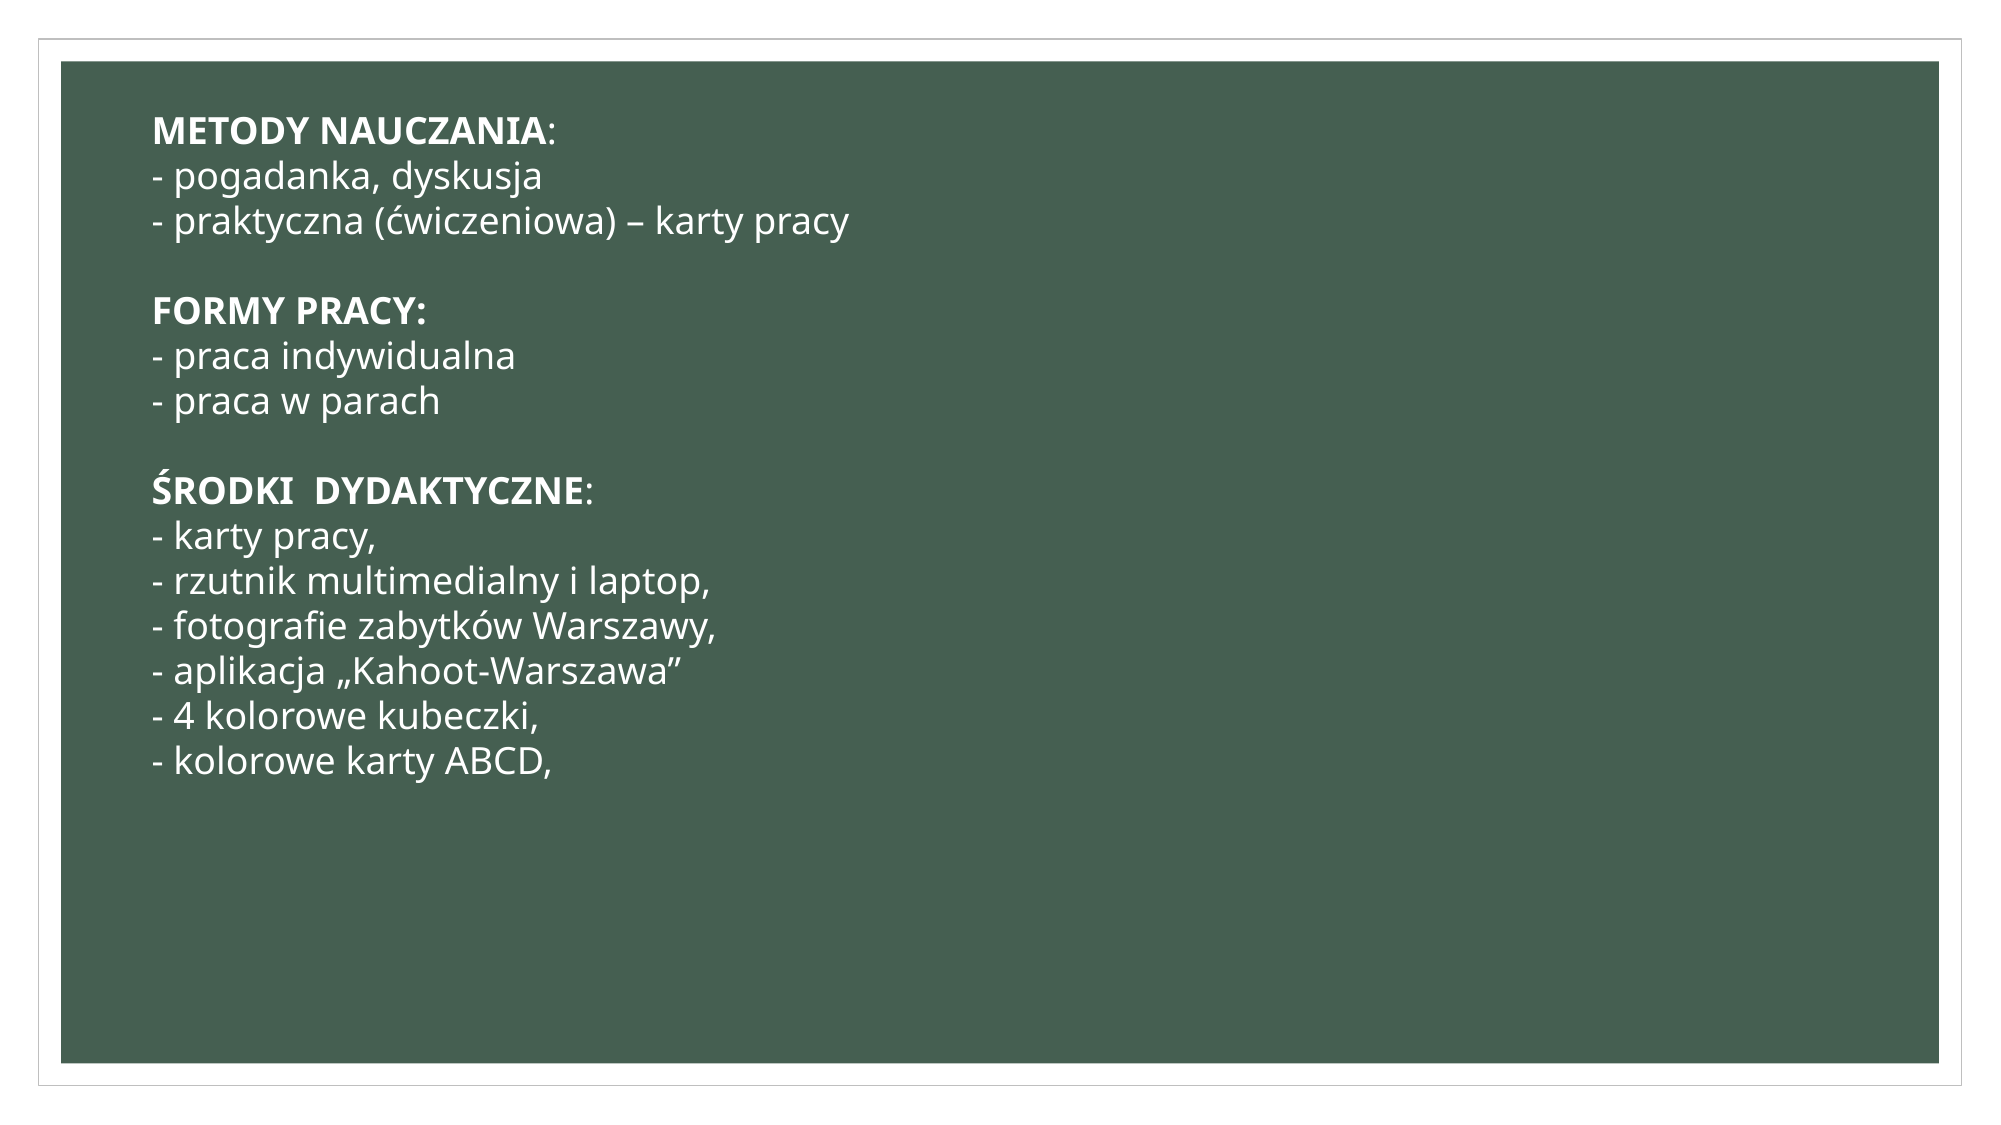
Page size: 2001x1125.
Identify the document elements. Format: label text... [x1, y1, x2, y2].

text_box METODY NAUCZANIA: - pogadanka, dyskusja - praktyczna (ćwiczeniowa) – karty pracy FORMY PRACY: - praca indywidualna - praca w parach ŚRODKI DYDAKTYCZNE: - karty pracy, - rzutnik multimedialny i laptop, - fotografie zabytków Warszawy, - aplikacja „Kahoot-Warszawa” - 4 kolorowe kubeczki, - kolorowe karty ABCD, [136, 99, 1877, 835]
